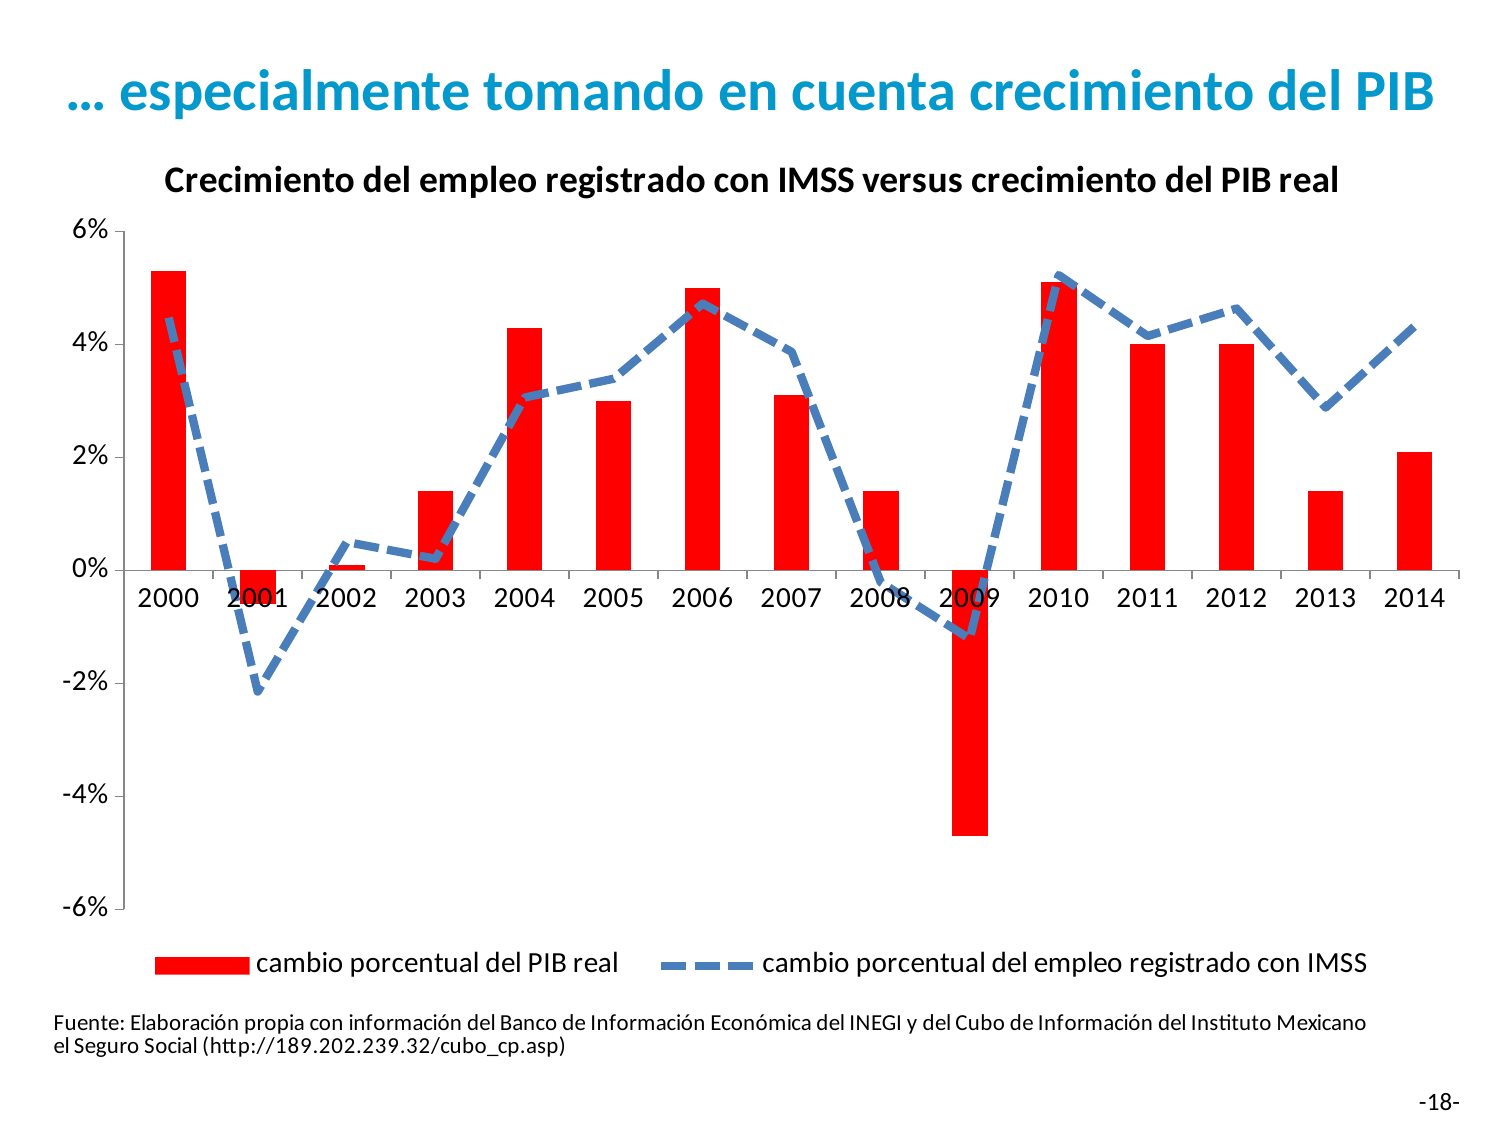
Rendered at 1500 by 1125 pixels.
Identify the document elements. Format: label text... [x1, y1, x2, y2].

slide_number -18- [1125, 1077, 1475, 1125]
chart [38, 149, 1462, 1080]
title … especialmente tomando en cuenta crecimiento del PIB [50, 37, 1463, 138]
